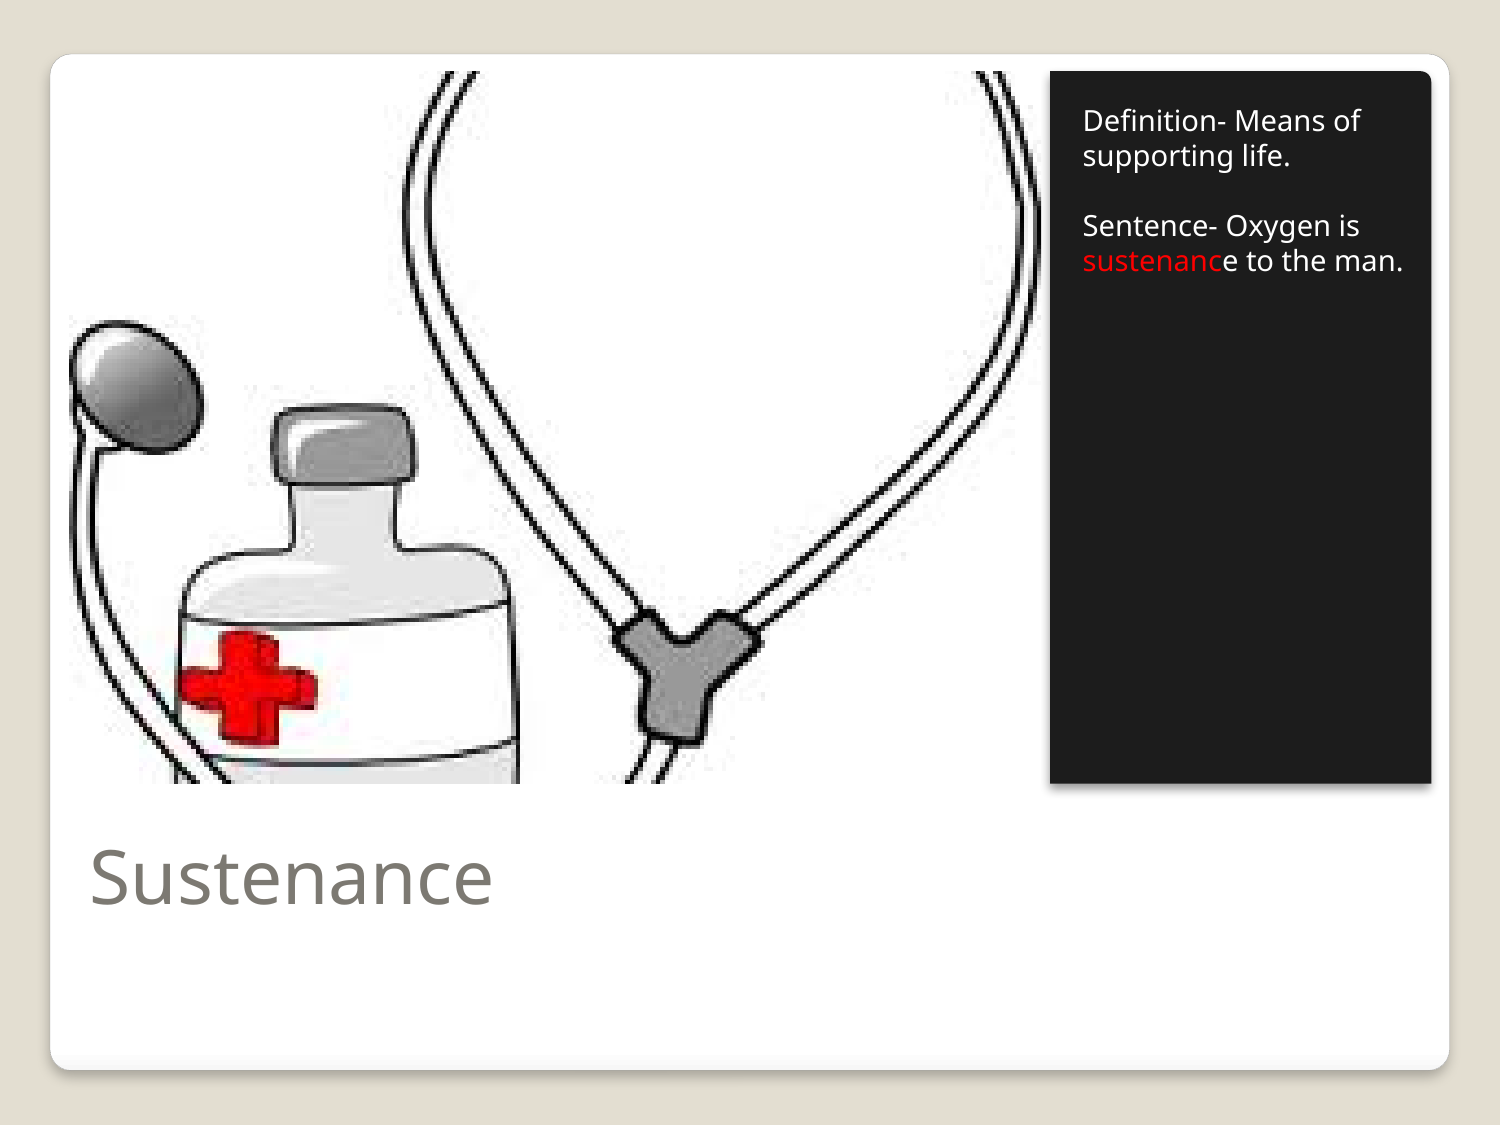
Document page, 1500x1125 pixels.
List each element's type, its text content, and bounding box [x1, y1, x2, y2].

title Sustenance [75, 822, 1425, 995]
list Definition- Means of supporting life. Sentence- Oxygen is sustenance to the man. [1060, 87, 1428, 779]
picture [68, 71, 1042, 785]
